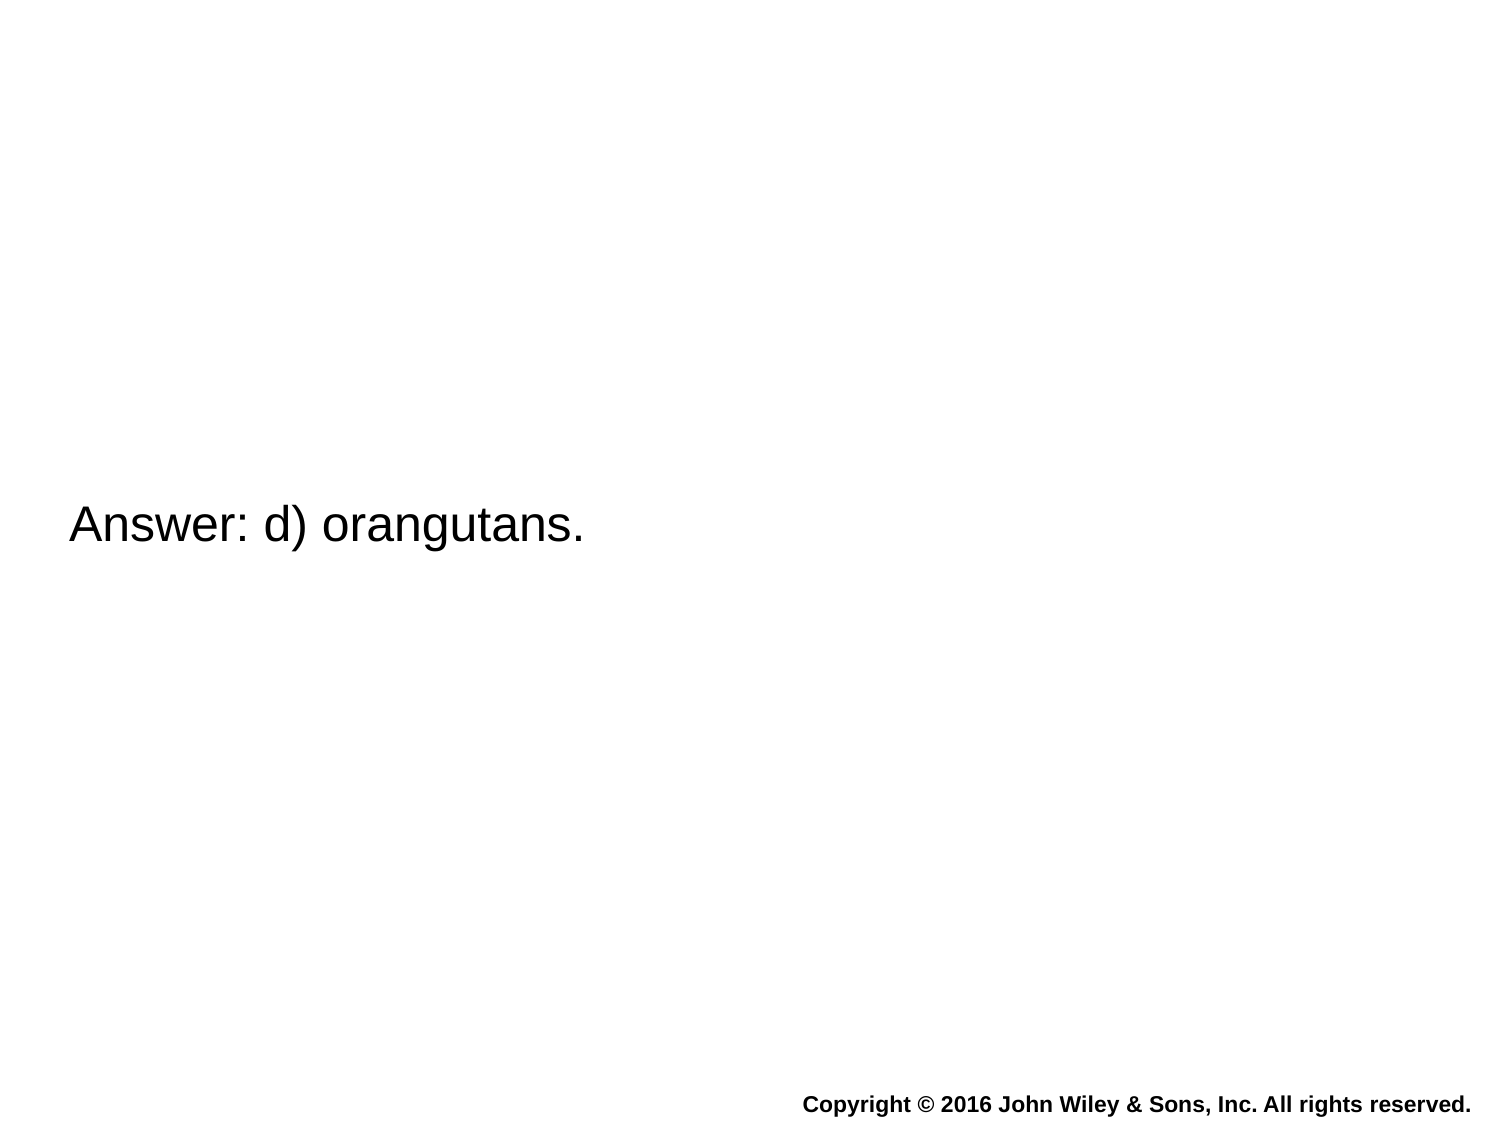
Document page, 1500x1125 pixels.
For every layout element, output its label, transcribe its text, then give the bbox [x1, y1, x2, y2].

text_box Copyright © 2016 John Wiley & Sons, Inc. All rights reserved. [512, 1065, 1488, 1125]
text_box Answer: d) orangutans. [54, 483, 1466, 559]
